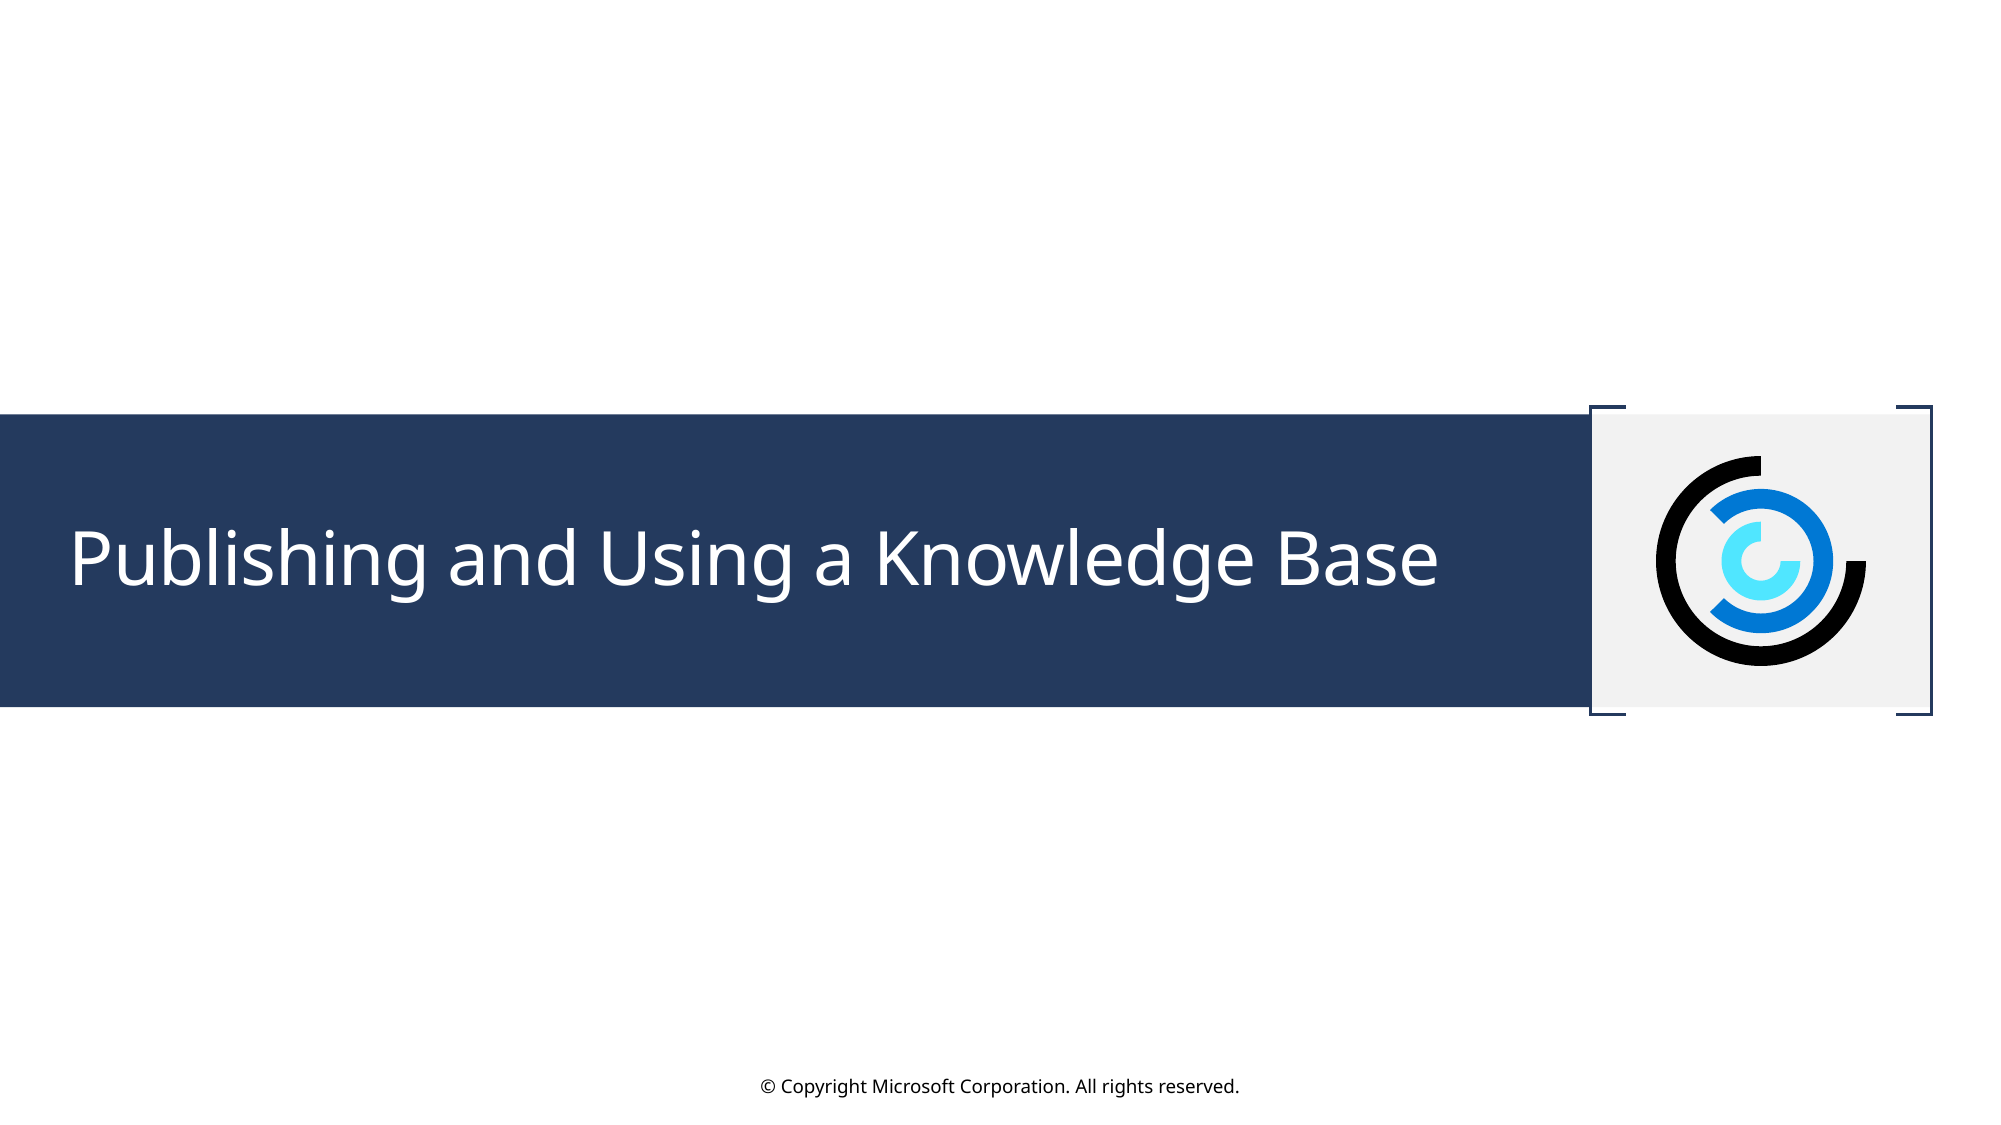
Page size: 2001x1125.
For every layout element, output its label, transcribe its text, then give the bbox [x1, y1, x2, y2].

picture [1655, 455, 1867, 667]
title Publishing and Using a Knowledge Base [68, 414, 1577, 708]
